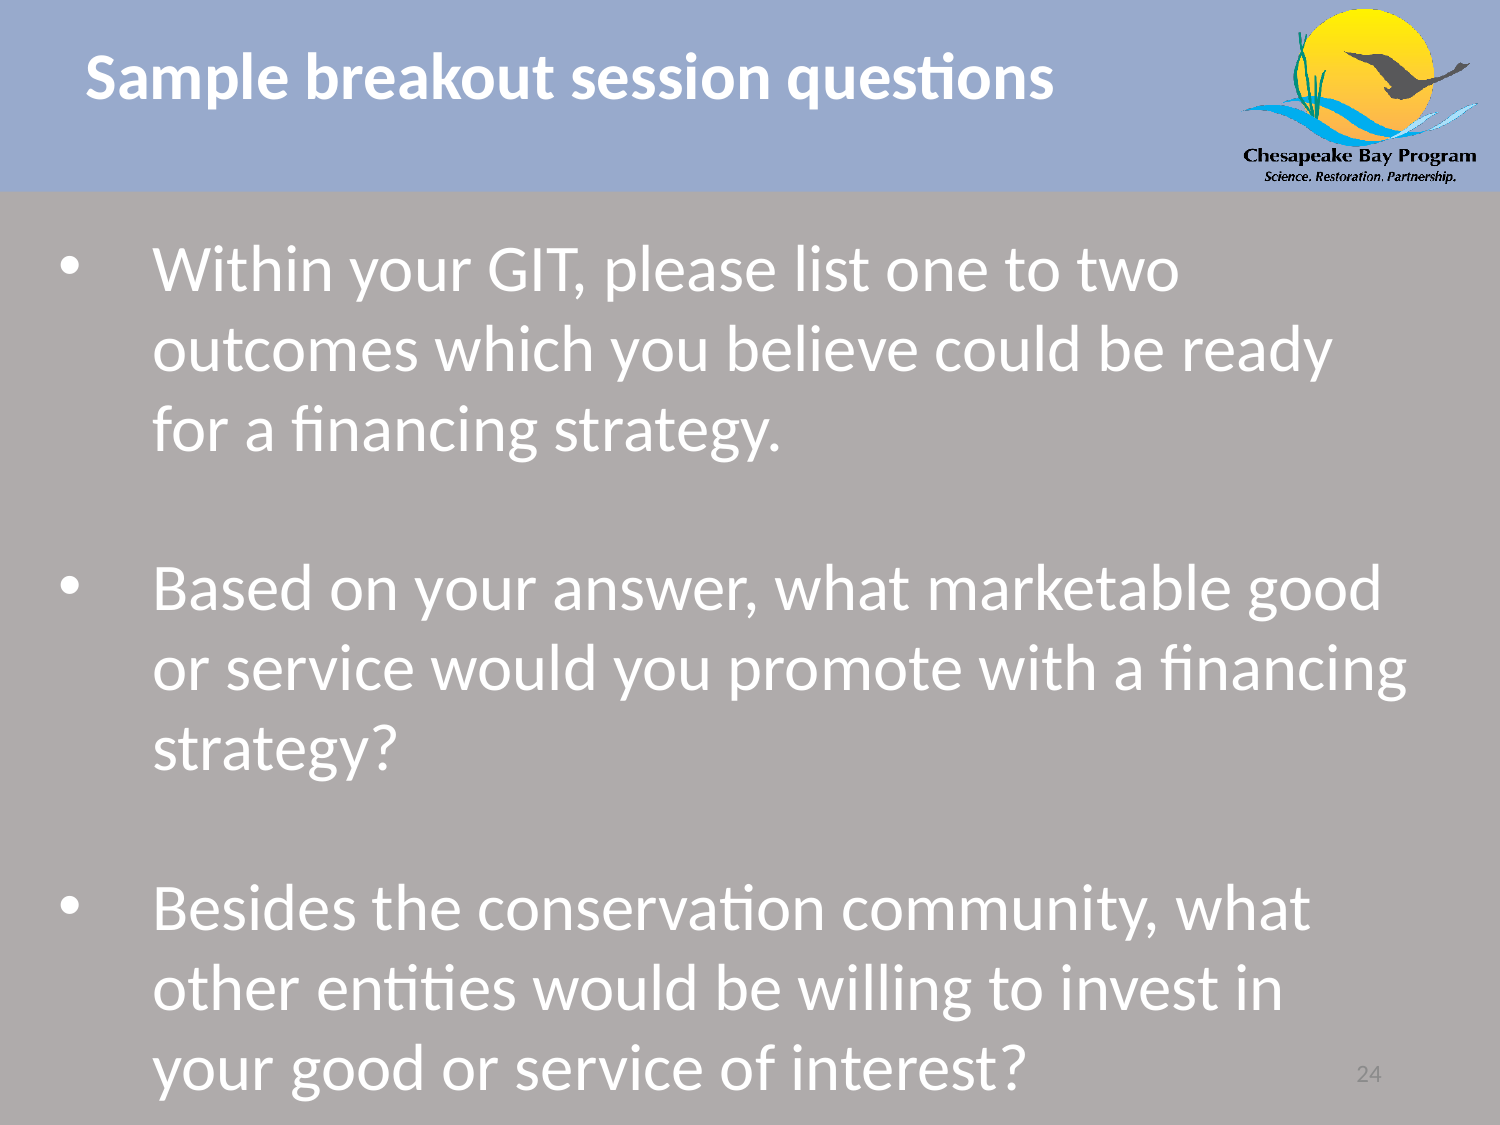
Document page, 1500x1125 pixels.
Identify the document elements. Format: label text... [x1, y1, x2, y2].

text_box Sample breakout session questions [70, 25, 1241, 120]
picture [1241, 7, 1478, 184]
text_box [0, 0, 1500, 193]
text_box Within your GIT, please list one to two outcomes which you believe could be ready for a financing strategy. Based on your answer, what marketable good or service would you promote with a financing strategy? Besides the conservation community, what other entities would be willing to invest in your good or service of interest? [43, 216, 1430, 1112]
